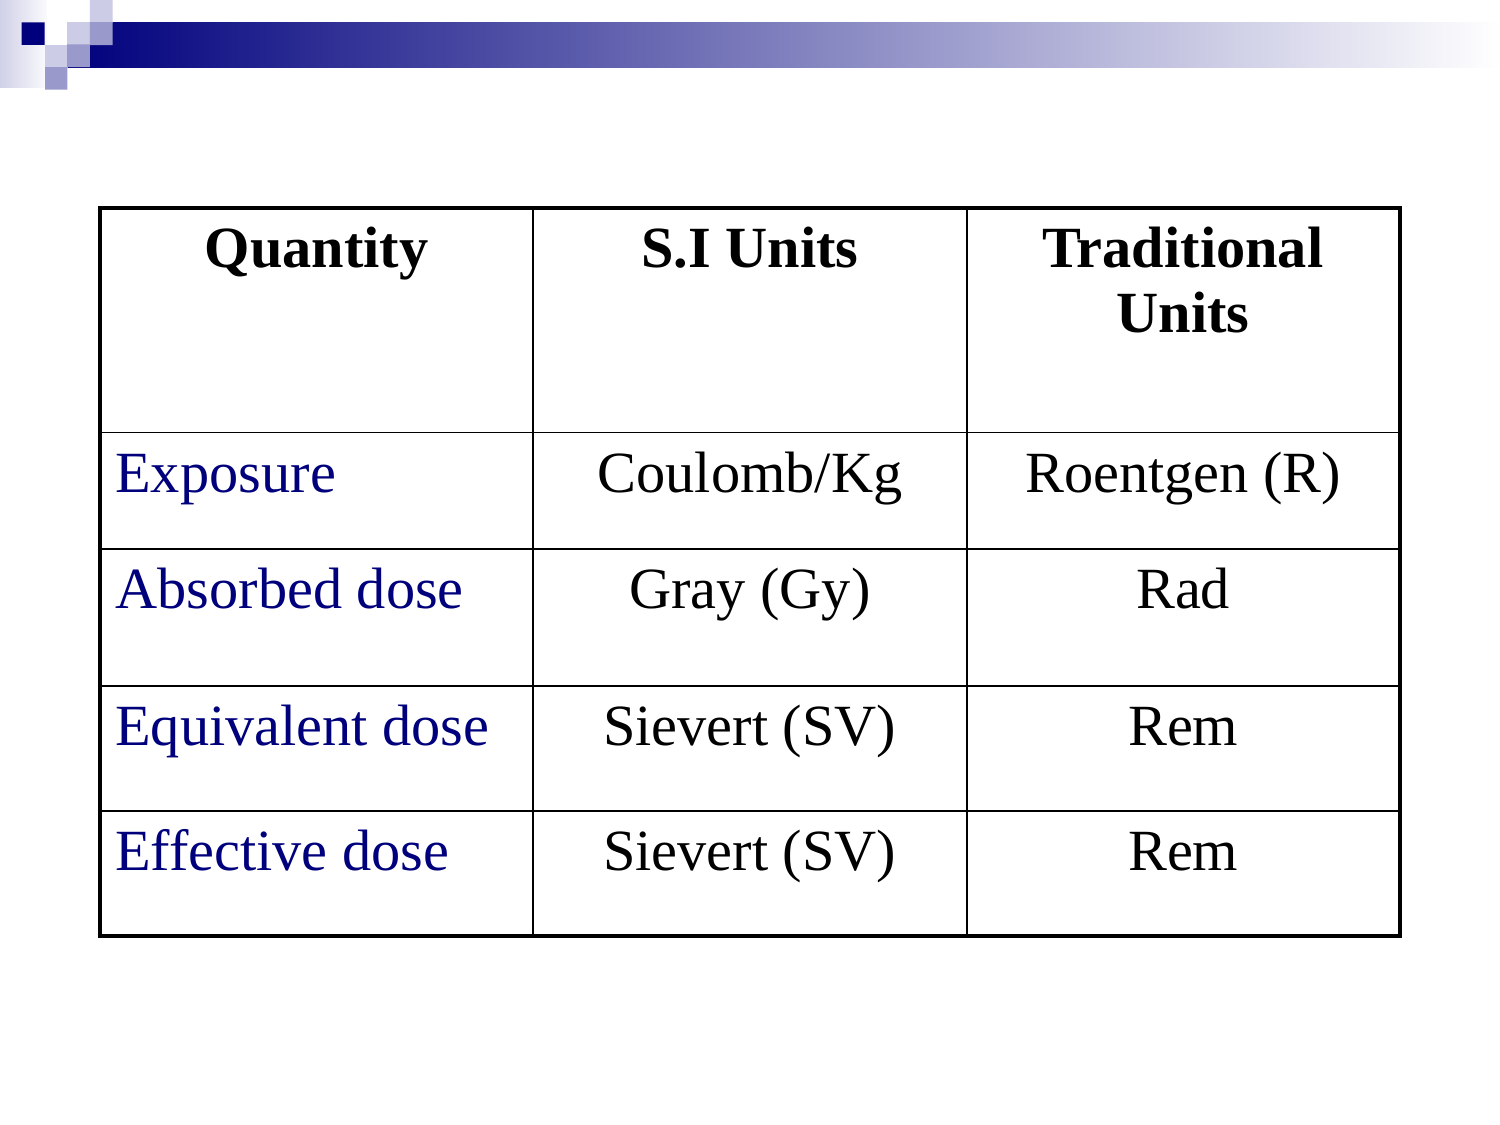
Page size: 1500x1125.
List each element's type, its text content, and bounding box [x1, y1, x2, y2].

table_cell Sievert (SV) [534, 812, 966, 934]
table_cell Absorbed dose [102, 550, 532, 685]
table_cell Sievert (SV) [534, 687, 966, 810]
table_cell Gray (Gy) [534, 550, 966, 685]
table_cell Exposure [102, 433, 532, 548]
table_header Traditional Units [968, 210, 1398, 432]
table_cell Rad [968, 550, 1398, 685]
table_cell Equivalent dose [102, 687, 532, 810]
table_cell Coulomb/Kg [534, 433, 966, 548]
table_header Quantity [102, 210, 532, 432]
table_cell Rem [968, 812, 1398, 934]
table_cell Roentgen (R) [968, 433, 1398, 548]
table_cell Effective dose [102, 812, 532, 934]
table_header S.I Units [534, 210, 966, 432]
table_cell Rem [968, 687, 1398, 810]
